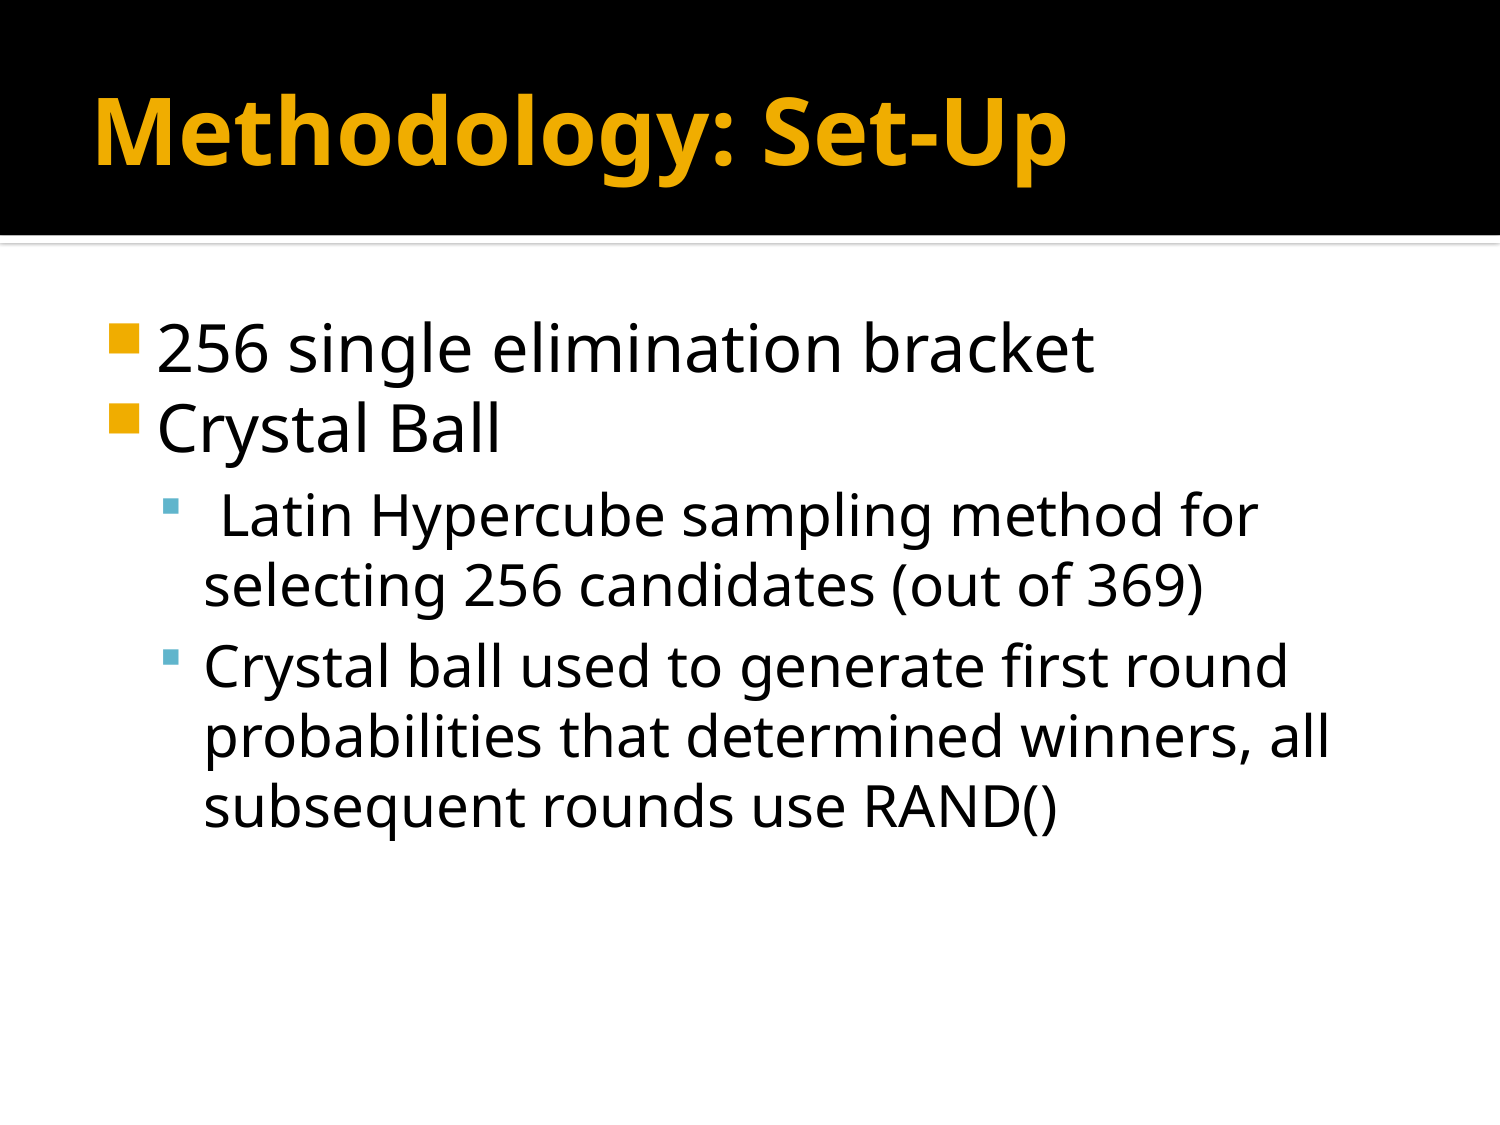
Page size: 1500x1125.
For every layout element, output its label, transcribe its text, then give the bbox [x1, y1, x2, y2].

title Methodology: Set-Up [75, 25, 1425, 231]
list 256 single elimination bracket Crystal Ball Latin Hypercube sampling method for selecting 256 candidates (out of 369) Crystal ball used to generate first round probabilities that determined winners, all subsequent rounds use RAND() [75, 291, 1425, 1050]
